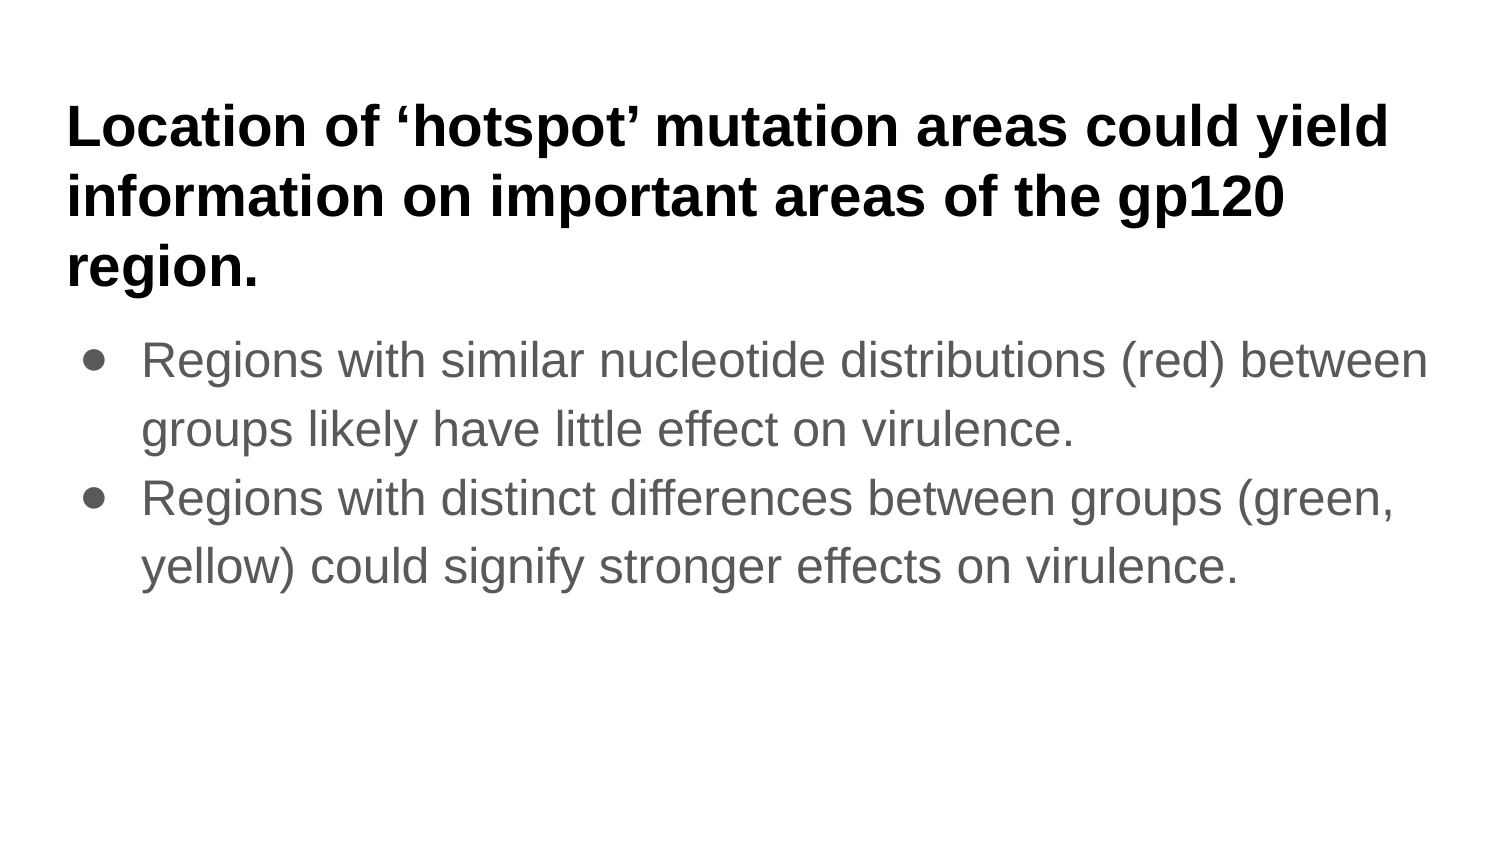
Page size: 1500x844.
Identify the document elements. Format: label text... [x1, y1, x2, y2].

list Regions with similar nucleotide distributions (red) between groups likely have little effect on virulence. Regions with distinct differences between groups (green, yellow) could signify stronger effects on virulence. [51, 303, 1449, 750]
title Location of ‘hotspot’ mutation areas could yield information on important areas of the gp120 region. [51, 72, 1449, 167]
